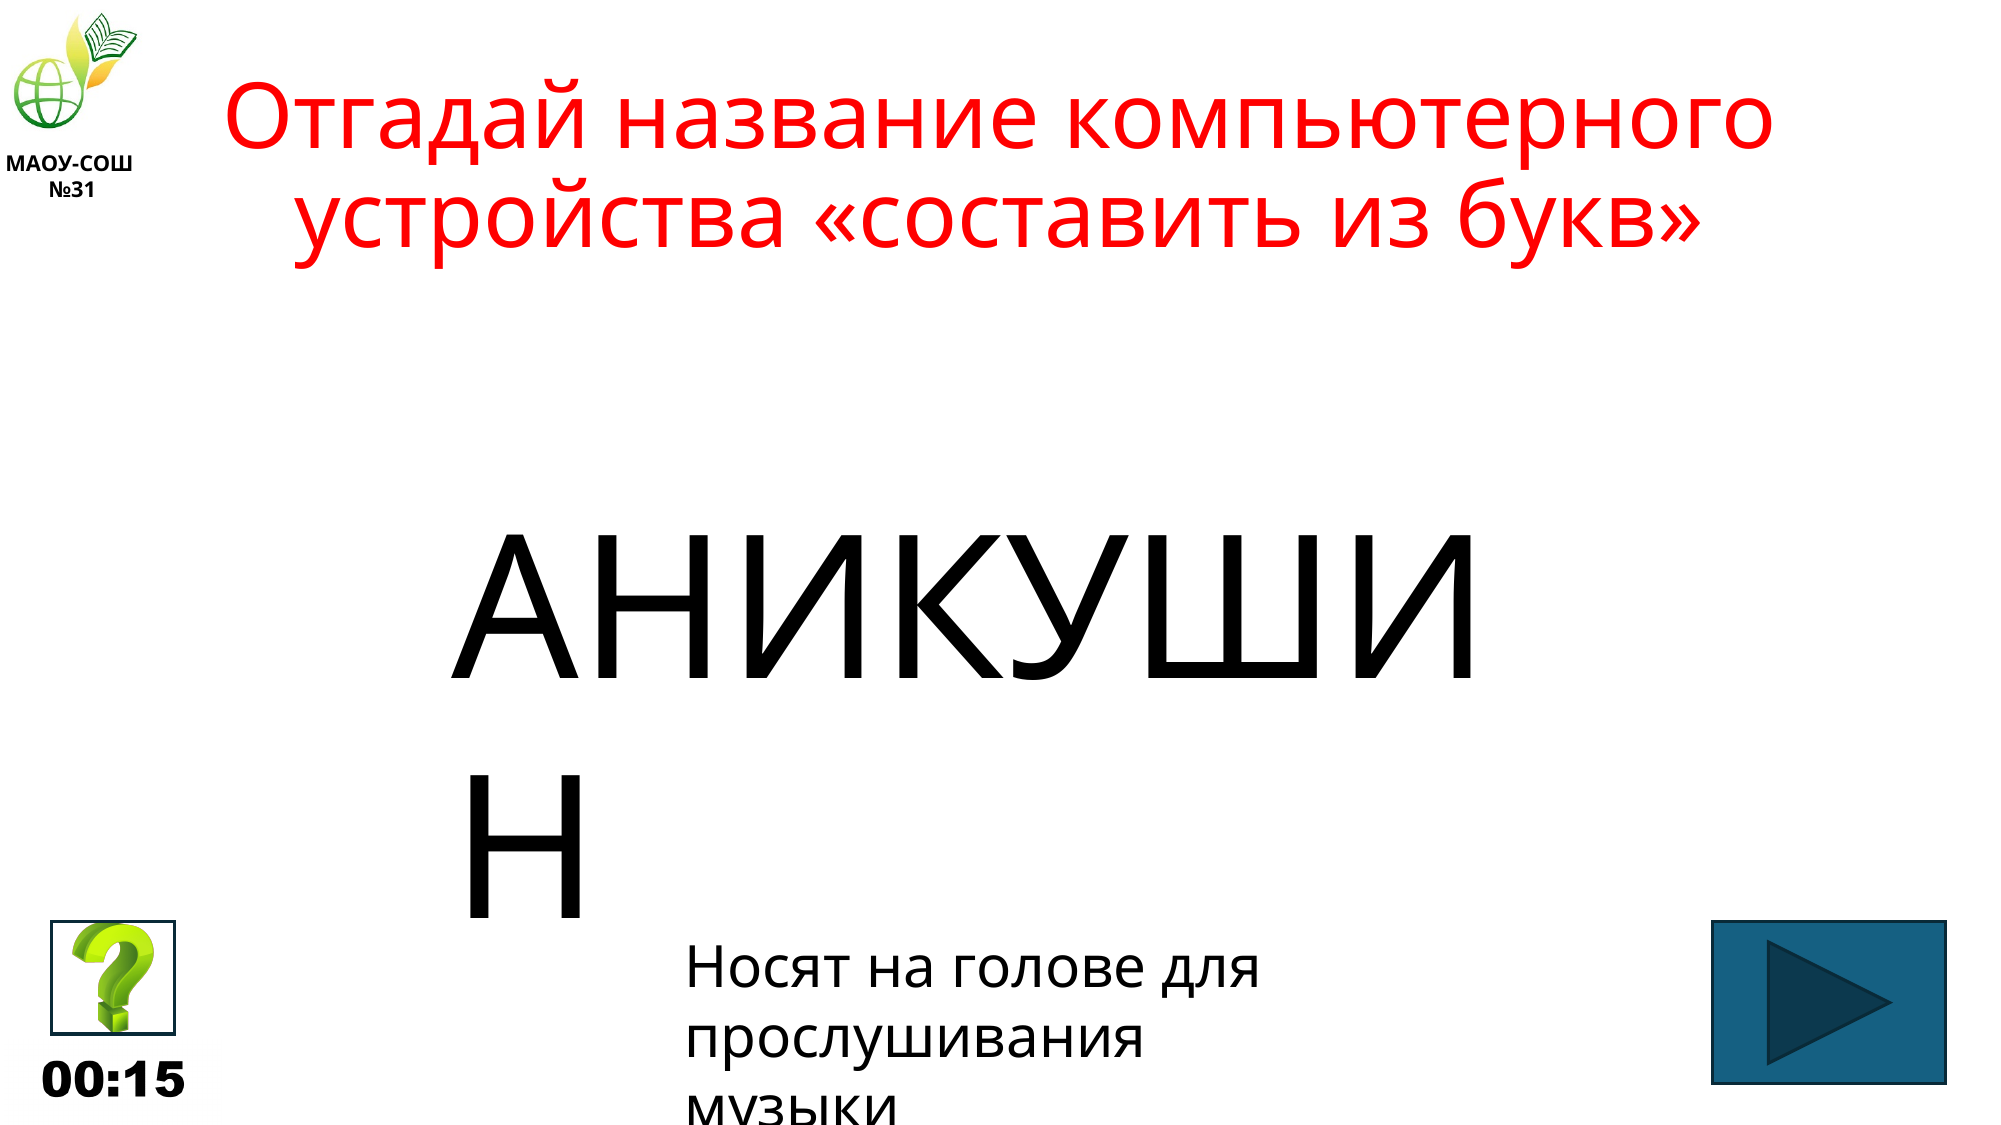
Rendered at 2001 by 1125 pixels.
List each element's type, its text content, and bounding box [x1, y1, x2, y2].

picture [4, 1039, 223, 1125]
text_box Носят на голове для прослушивания музыки [669, 921, 1331, 1125]
text_box [50, 920, 176, 1036]
text_box [1711, 920, 1947, 1085]
title Отгадай название компьютерного устройства «составить из букв» [137, 59, 1863, 278]
picture [0, 0, 145, 142]
text_box АНИКУШИН [436, 470, 1564, 966]
